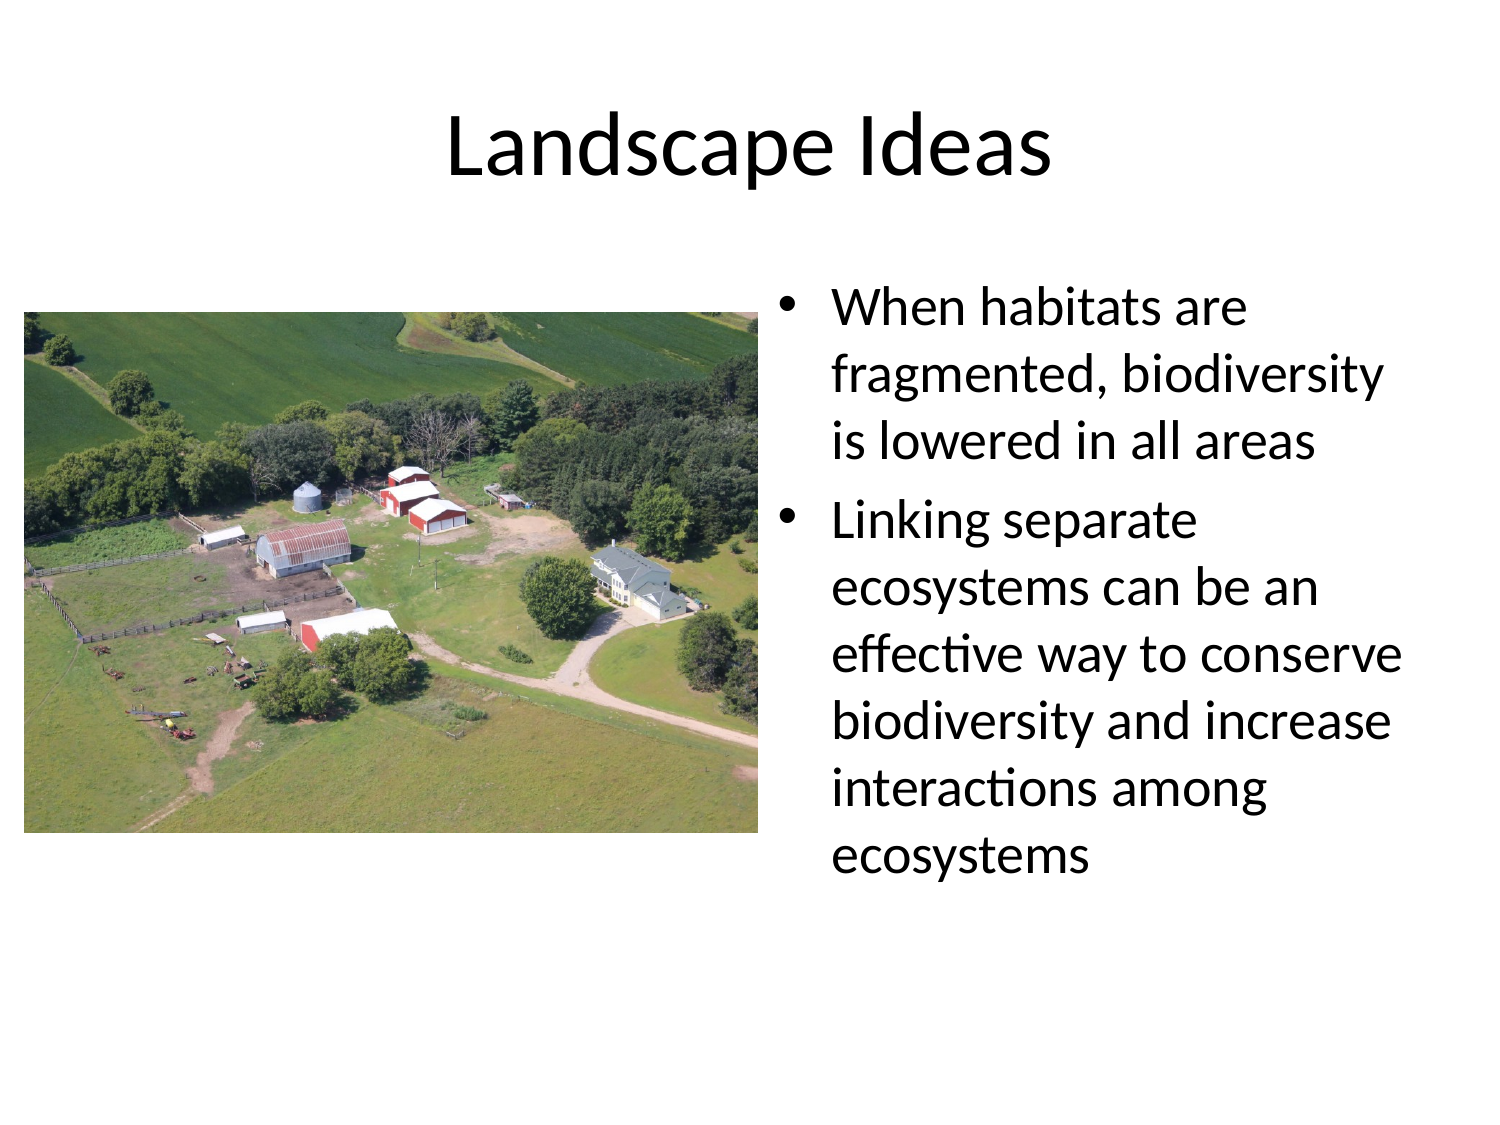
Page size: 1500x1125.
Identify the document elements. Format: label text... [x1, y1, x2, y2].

title Landscape Ideas [75, 45, 1425, 233]
list When habitats are fragmented, biodiversity is lowered in all areas Linking separate ecosystems can be an effective way to conserve biodiversity and increase interactions among ecosystems [762, 262, 1425, 1005]
picture [24, 312, 758, 833]
